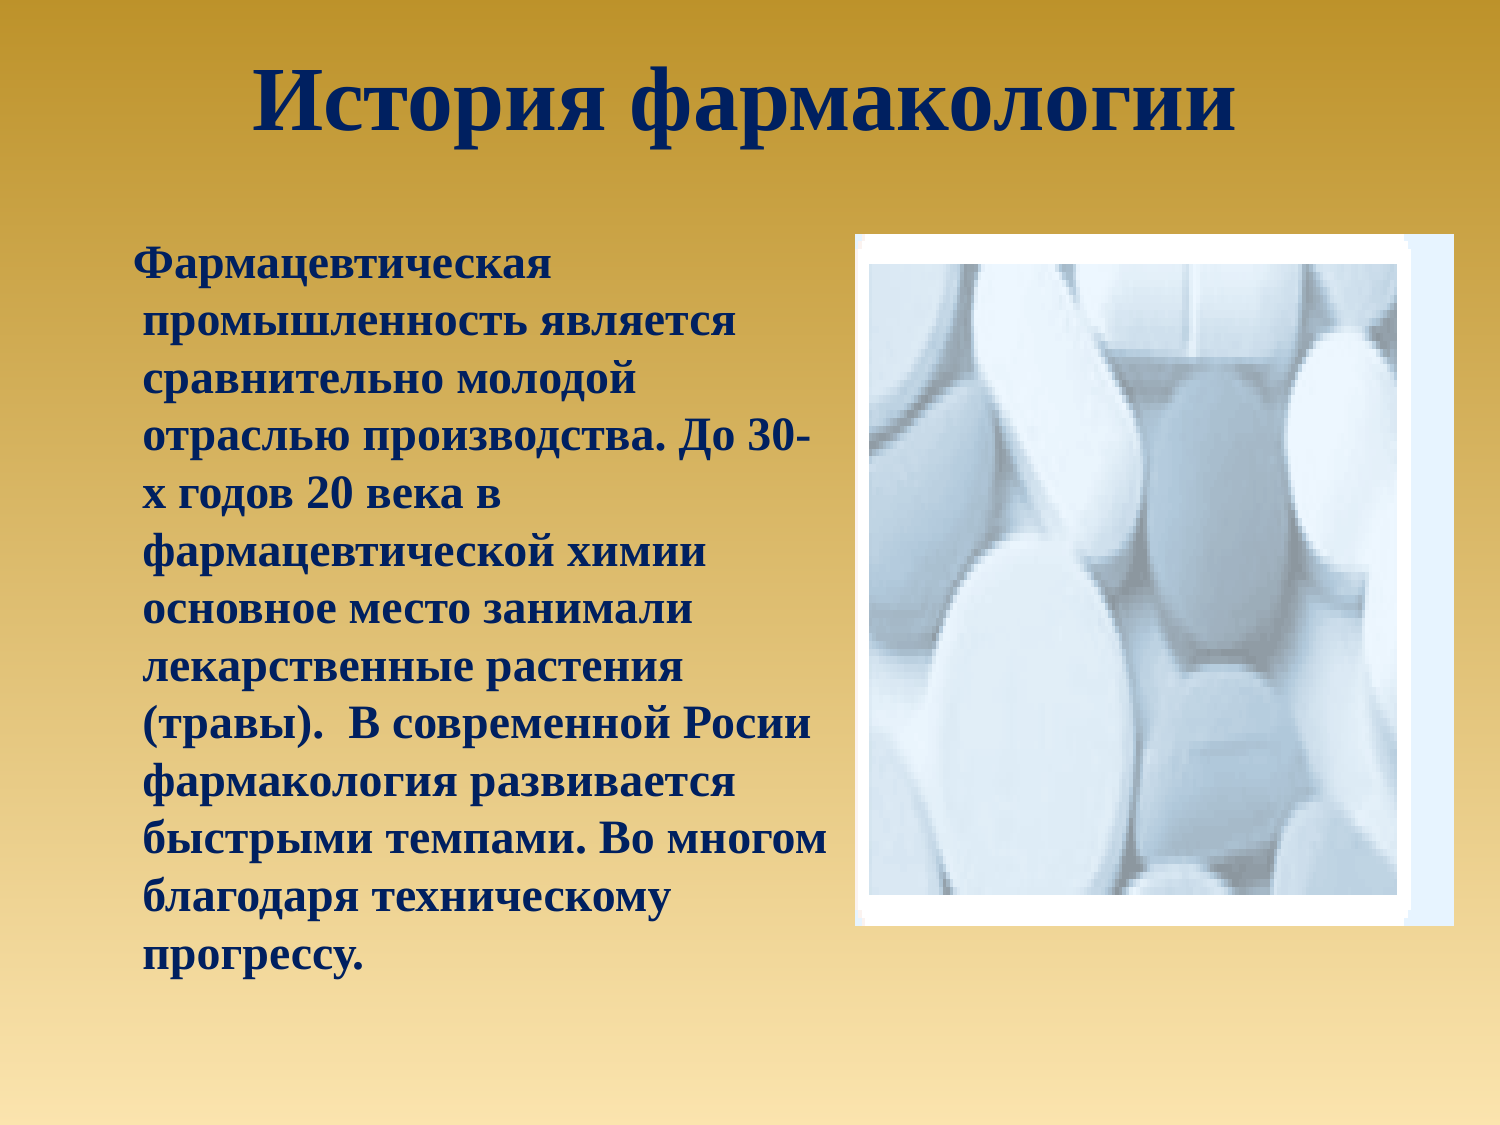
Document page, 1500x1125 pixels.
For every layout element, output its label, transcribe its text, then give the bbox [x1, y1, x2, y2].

picture [855, 234, 1454, 926]
title История фармакологии [70, 0, 1421, 188]
list Фармацевтическая промышленность является сравнительно молодой отраслью производства. До 30-х годов 20 века в фармацевтической химии основное место занимали лекарственные растения (травы). В современной Росии фармакология развивается быстрыми темпами. Во многом благодаря техническому прогрессу. [75, 222, 844, 1005]
